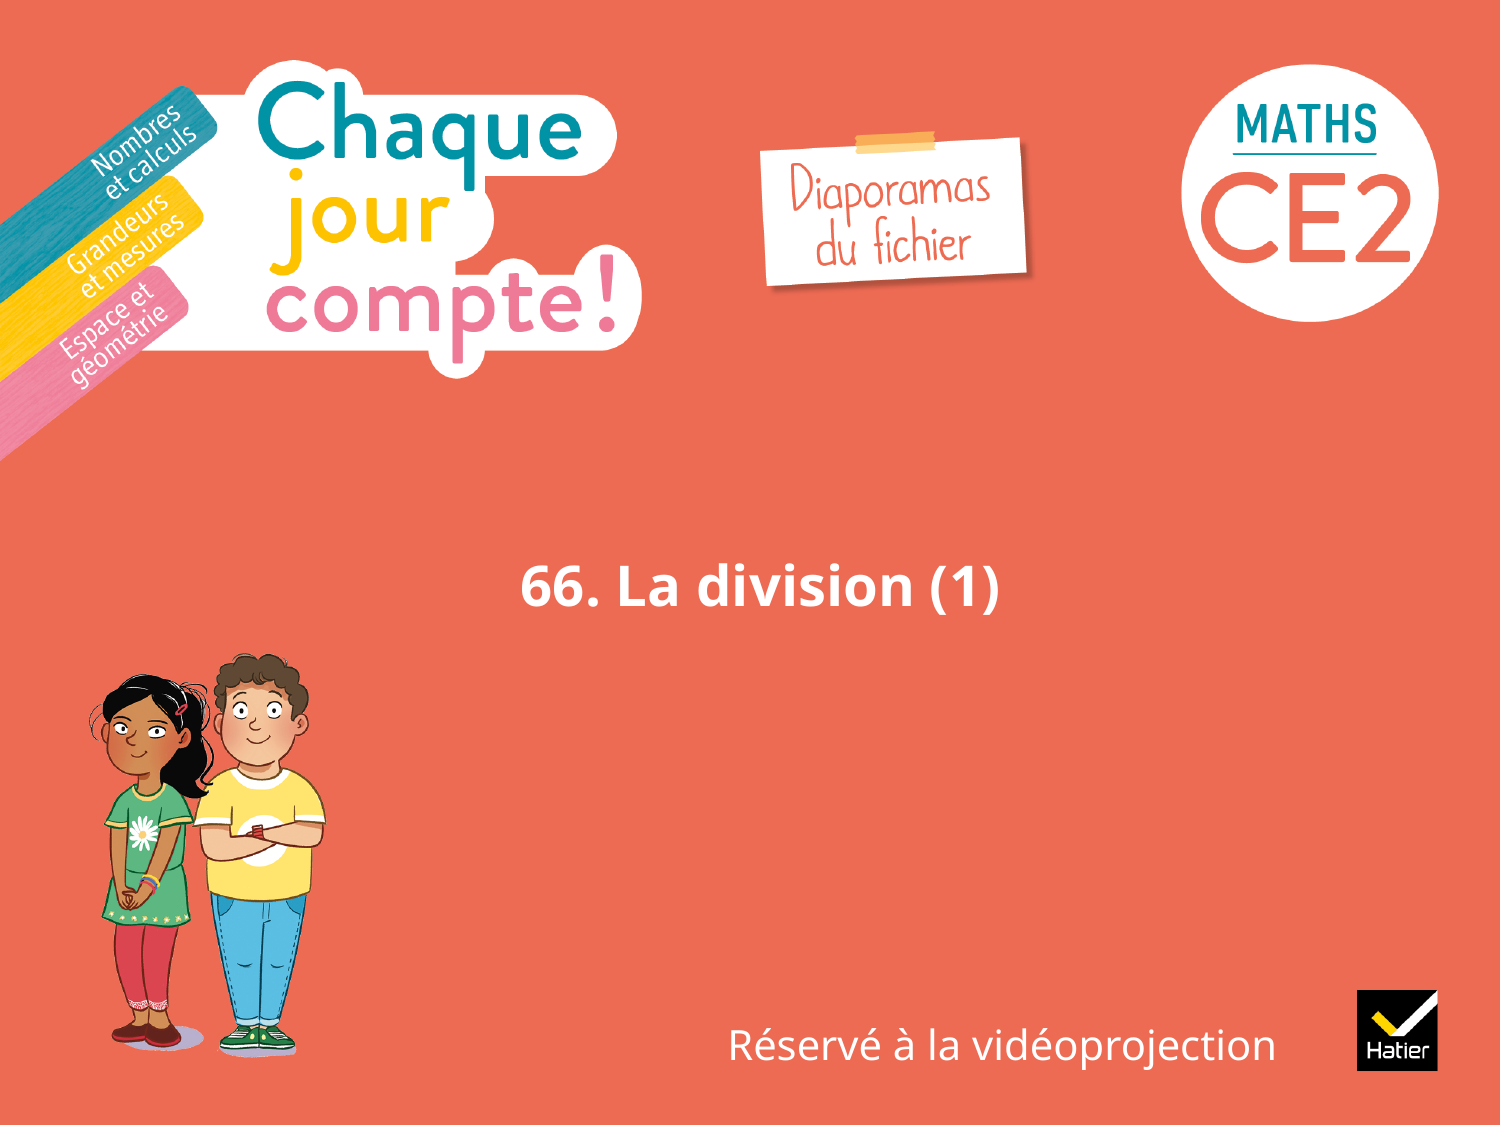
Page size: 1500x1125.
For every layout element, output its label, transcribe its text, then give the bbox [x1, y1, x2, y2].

title 66. La division (1) [123, 498, 1399, 627]
picture [0, 0, 1500, 1125]
